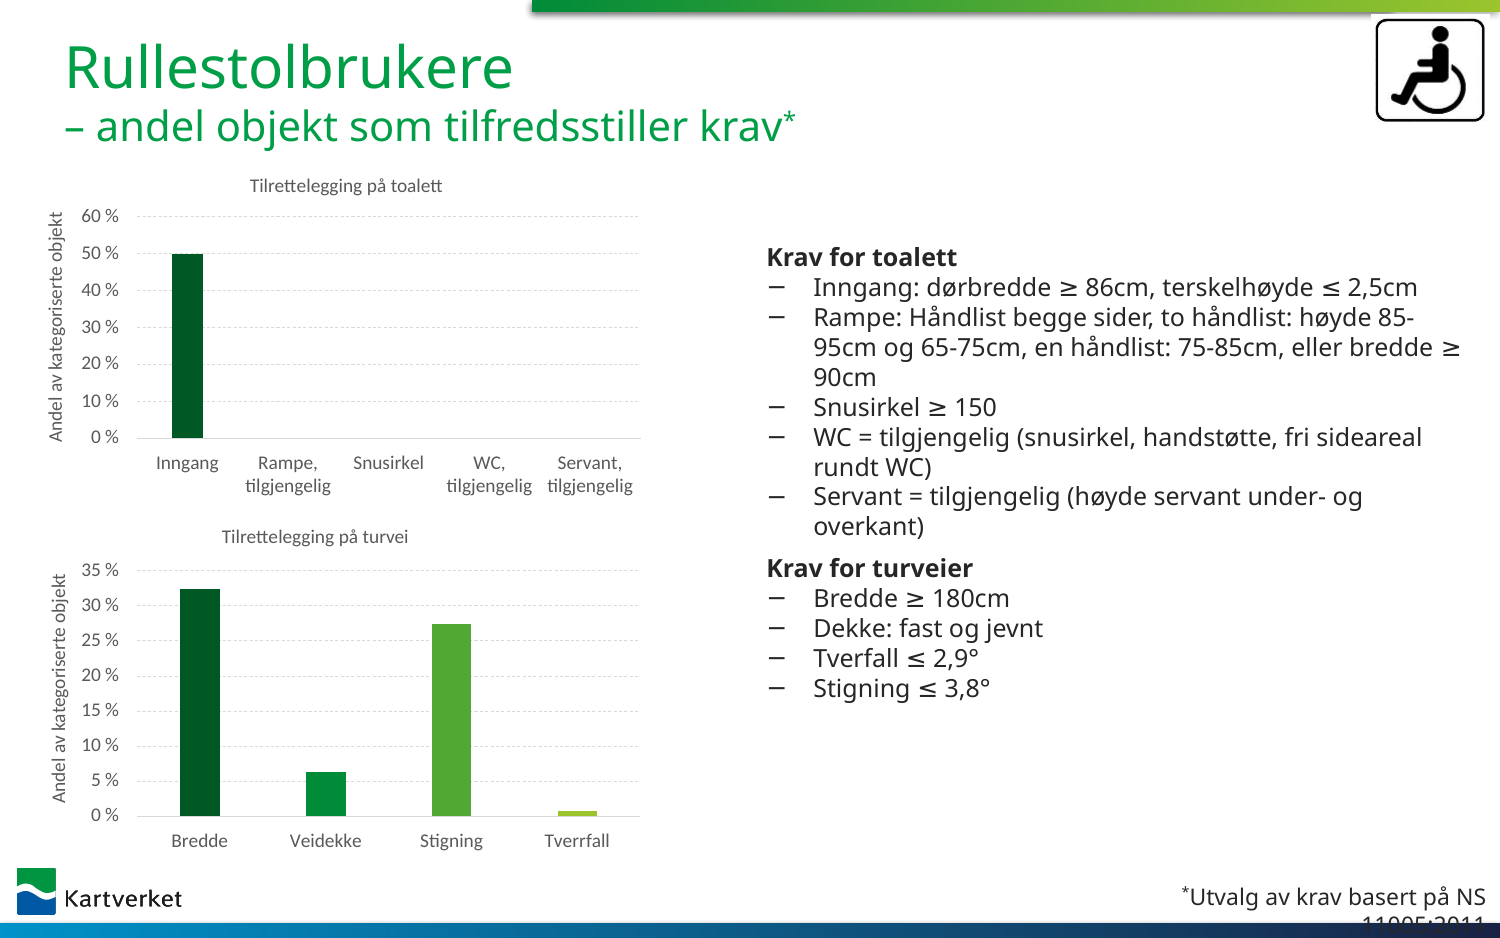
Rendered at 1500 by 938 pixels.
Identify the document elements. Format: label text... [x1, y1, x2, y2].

picture [1371, 13, 1491, 127]
text_box Krav for toalett Inngang: dørbredde ≥ 86cm, terskelhøyde ≤ 2,5cm Rampe: Håndlist begge sider, to håndlist: høyde 85-95cm og 65-75cm, en håndlist: 75-85cm, eller bredde ≥ 90cm Snusirkel ≥ 150 WC = tilgjengelig (snusirkel, handstøtte, fri sideareal rundt WC) Servant = tilgjengelig (høyde servant under- og overkant) [751, 234, 1483, 545]
picture [41, 520, 652, 859]
text_box Krav for turveier Bredde ≥ 180cm Dekke: fast og jevnt Tverfall ≤ 2,9° Stigning ≤ 3,8° [751, 545, 1483, 710]
text_box *Utvalg av krav basert på NS 11005:2011 [1068, 873, 1500, 938]
text_box Rullestolbrukere – andel objekt som tilfredsstiller krav* [49, 14, 1431, 158]
picture [41, 166, 652, 505]
